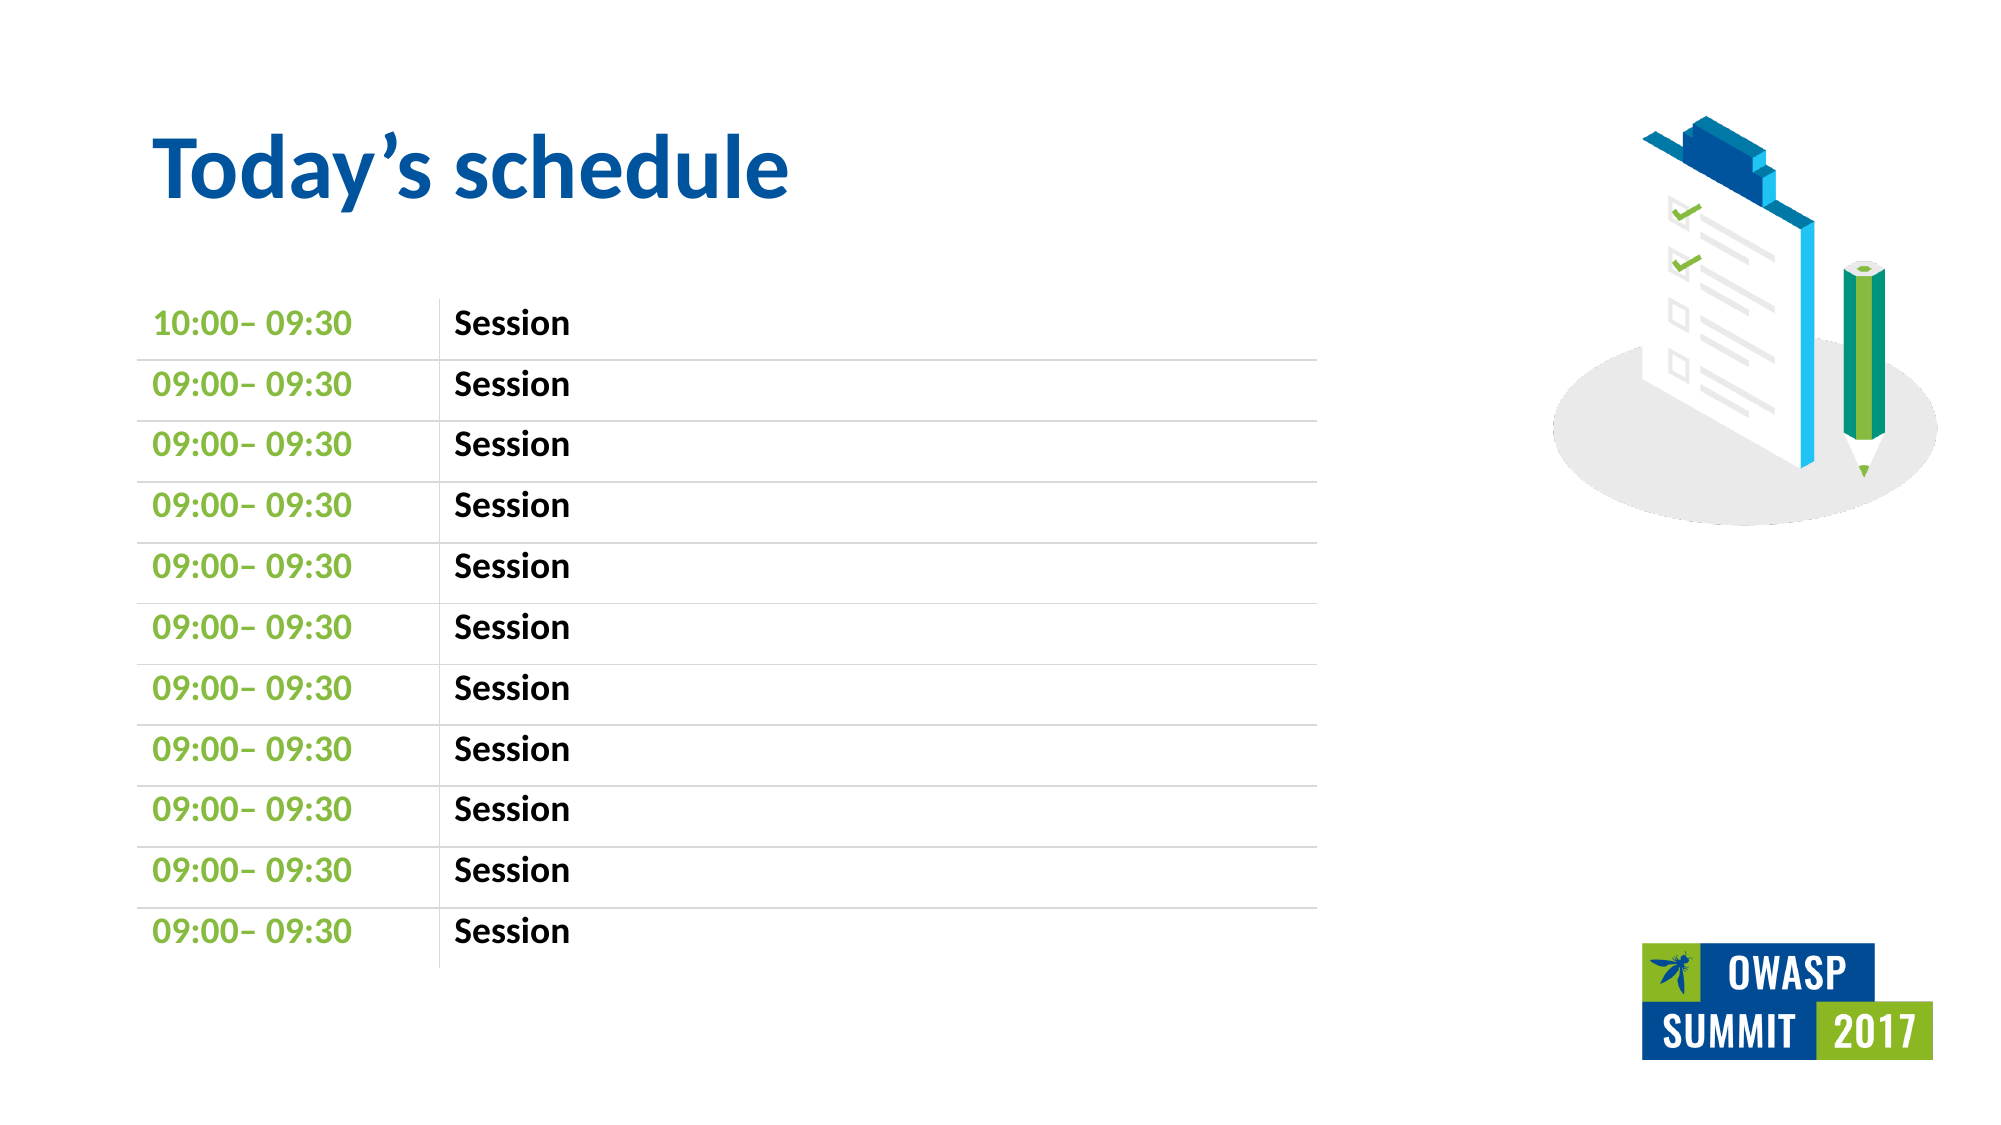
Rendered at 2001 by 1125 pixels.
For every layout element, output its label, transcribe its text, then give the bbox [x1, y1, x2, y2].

table_cell 09:00– 09:30 [138, 726, 439, 785]
table_cell Session [440, 422, 1315, 481]
title Today’s schedule [137, 59, 1863, 278]
table_cell 09:00– 09:30 [138, 483, 439, 542]
table_cell Session [440, 604, 1315, 664]
table_cell Session [440, 909, 1315, 968]
picture [1642, 943, 1934, 1060]
table_cell 09:00– 09:30 [138, 361, 439, 420]
table_header 10:00– 09:30 [138, 300, 439, 359]
table_cell 09:00– 09:30 [138, 787, 439, 846]
table_cell Session [440, 665, 1315, 724]
table_cell 09:00– 09:30 [138, 848, 439, 907]
table_cell Session [440, 726, 1315, 785]
table_cell 09:00– 09:30 [138, 909, 439, 968]
table_cell Session [440, 361, 1315, 420]
table_cell 09:00– 09:30 [138, 422, 439, 481]
table_cell 09:00– 09:30 [138, 604, 439, 664]
picture [1450, 70, 2000, 570]
table_cell Session [440, 848, 1315, 907]
table_cell 09:00– 09:30 [138, 544, 439, 603]
table_cell Session [440, 483, 1315, 542]
table_cell Session [440, 787, 1315, 846]
table_cell Session [440, 544, 1315, 603]
table_header Session [440, 300, 1315, 359]
table_cell 09:00– 09:30 [138, 665, 439, 724]
